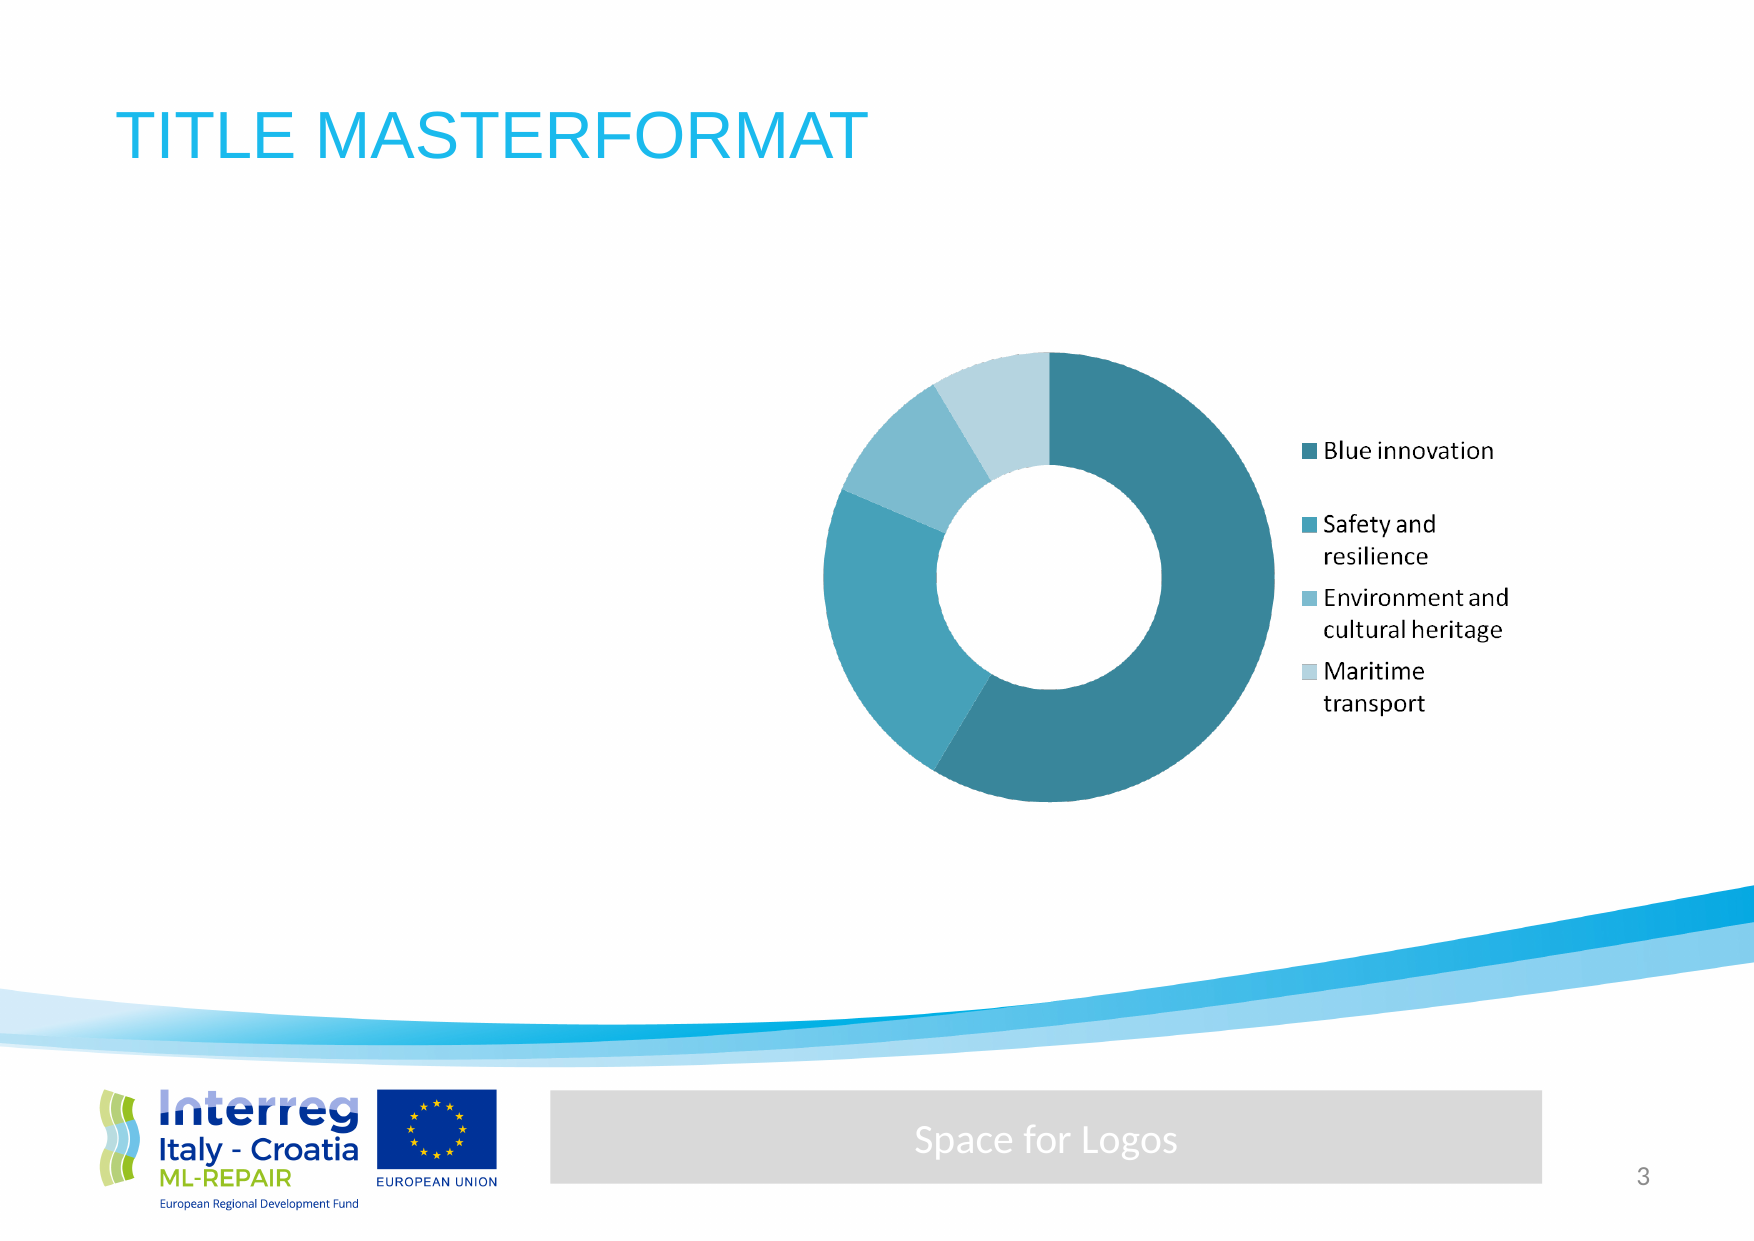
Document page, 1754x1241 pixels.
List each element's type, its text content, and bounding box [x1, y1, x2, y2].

text_box TITLE MASTERFORMAT [97, 83, 1656, 181]
text_box Space for Logos [549, 1089, 1543, 1185]
picture [0, 0, 1754, 1241]
slide_number 3 [1607, 1141, 1666, 1208]
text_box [801, 315, 1530, 839]
